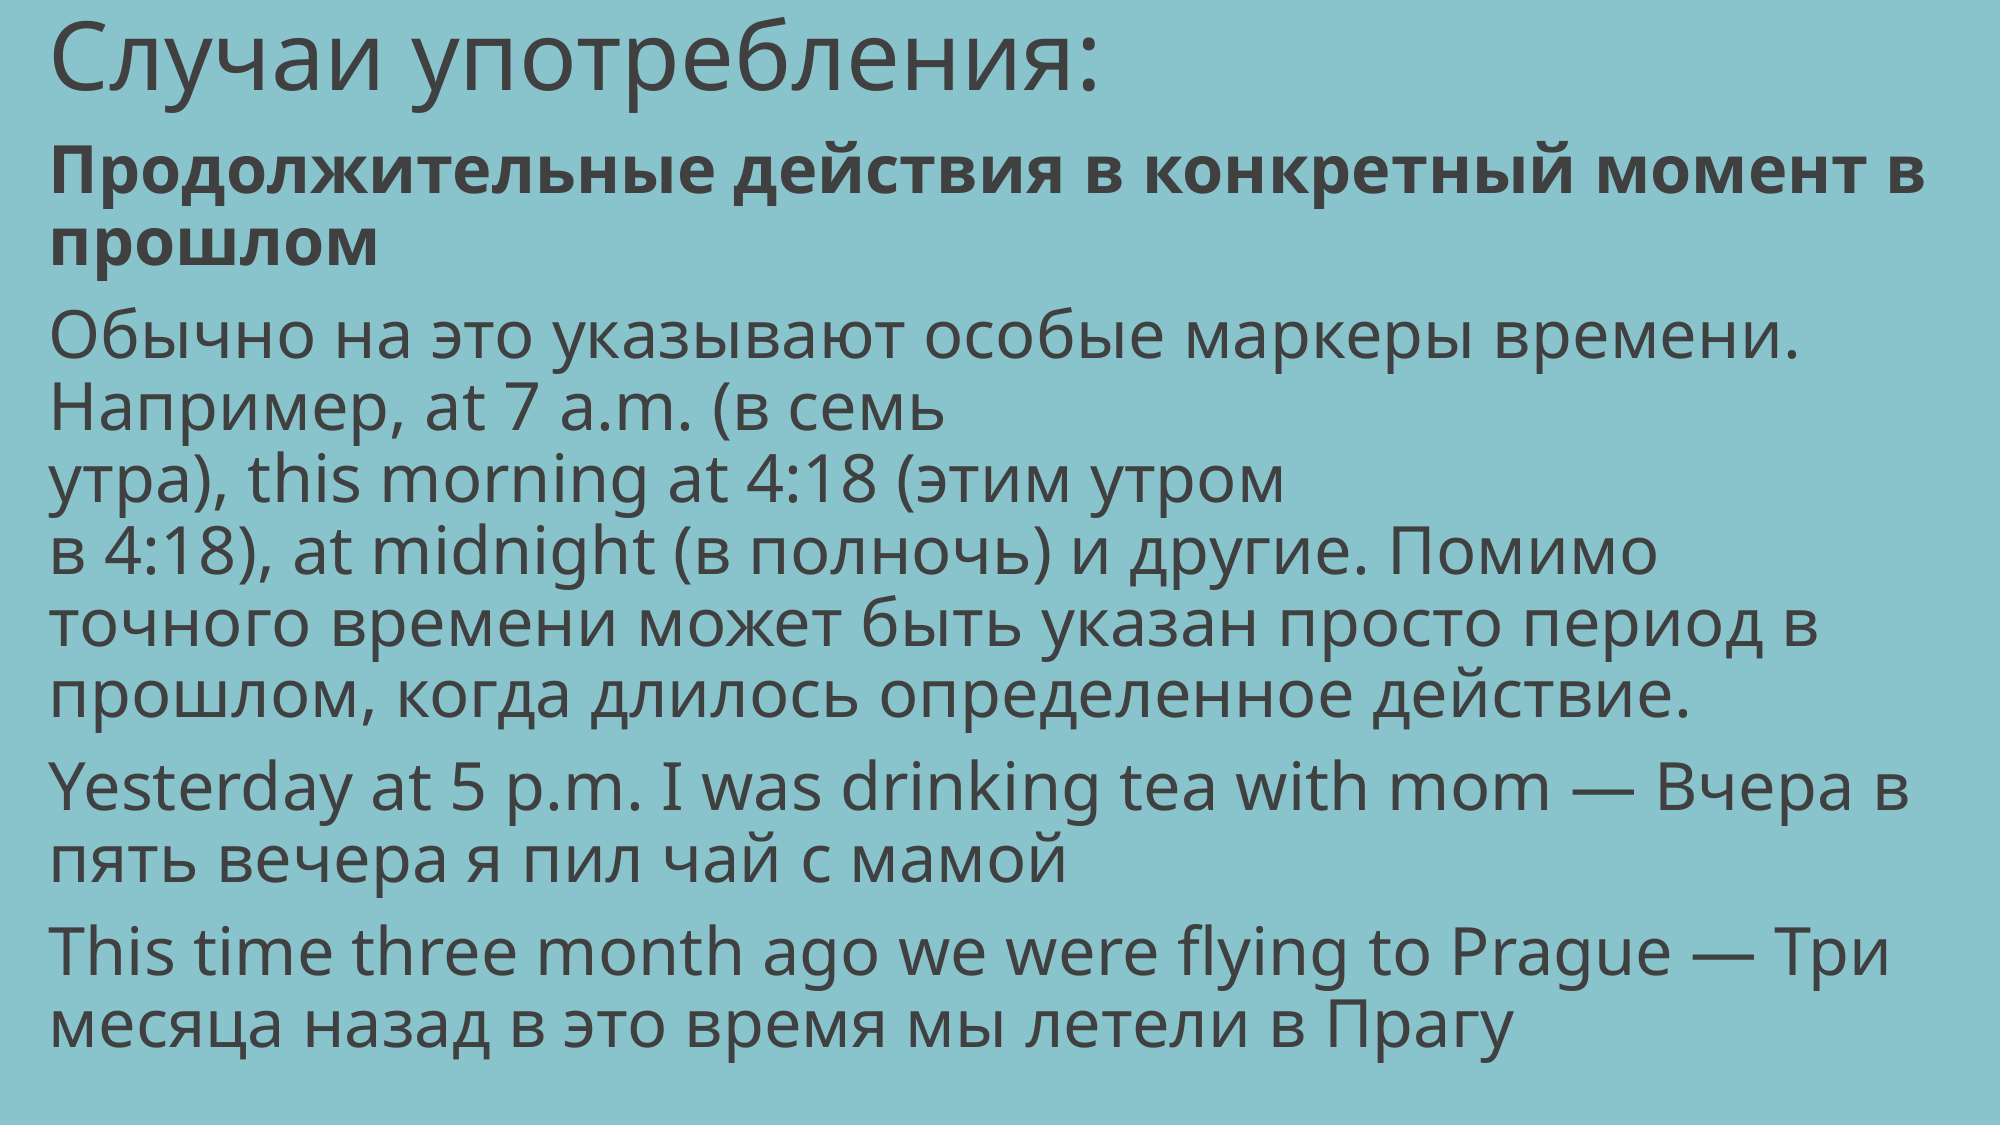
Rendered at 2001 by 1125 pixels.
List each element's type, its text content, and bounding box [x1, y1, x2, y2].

list Продолжительные действия в конкретный момент в прошлом Обычно на это указывают особые маркеры времени. Например, at 7 a.m. (в семь утра), this morning at 4:18 (этим утром в 4:18), at midnight (в полночь) и другие. Помимо точного времени может быть указан просто период в прошлом, когда длилось определенное действие. Yesterday at 5 p.m. I was drinking tea with mom — Вчера в пять вечера я пил чай с мамой This time three month ago we were flying to Prague — Три месяца назад в это время мы летели в Прагу [33, 128, 1947, 997]
title Случаи употребления: [33, 0, 1845, 119]
